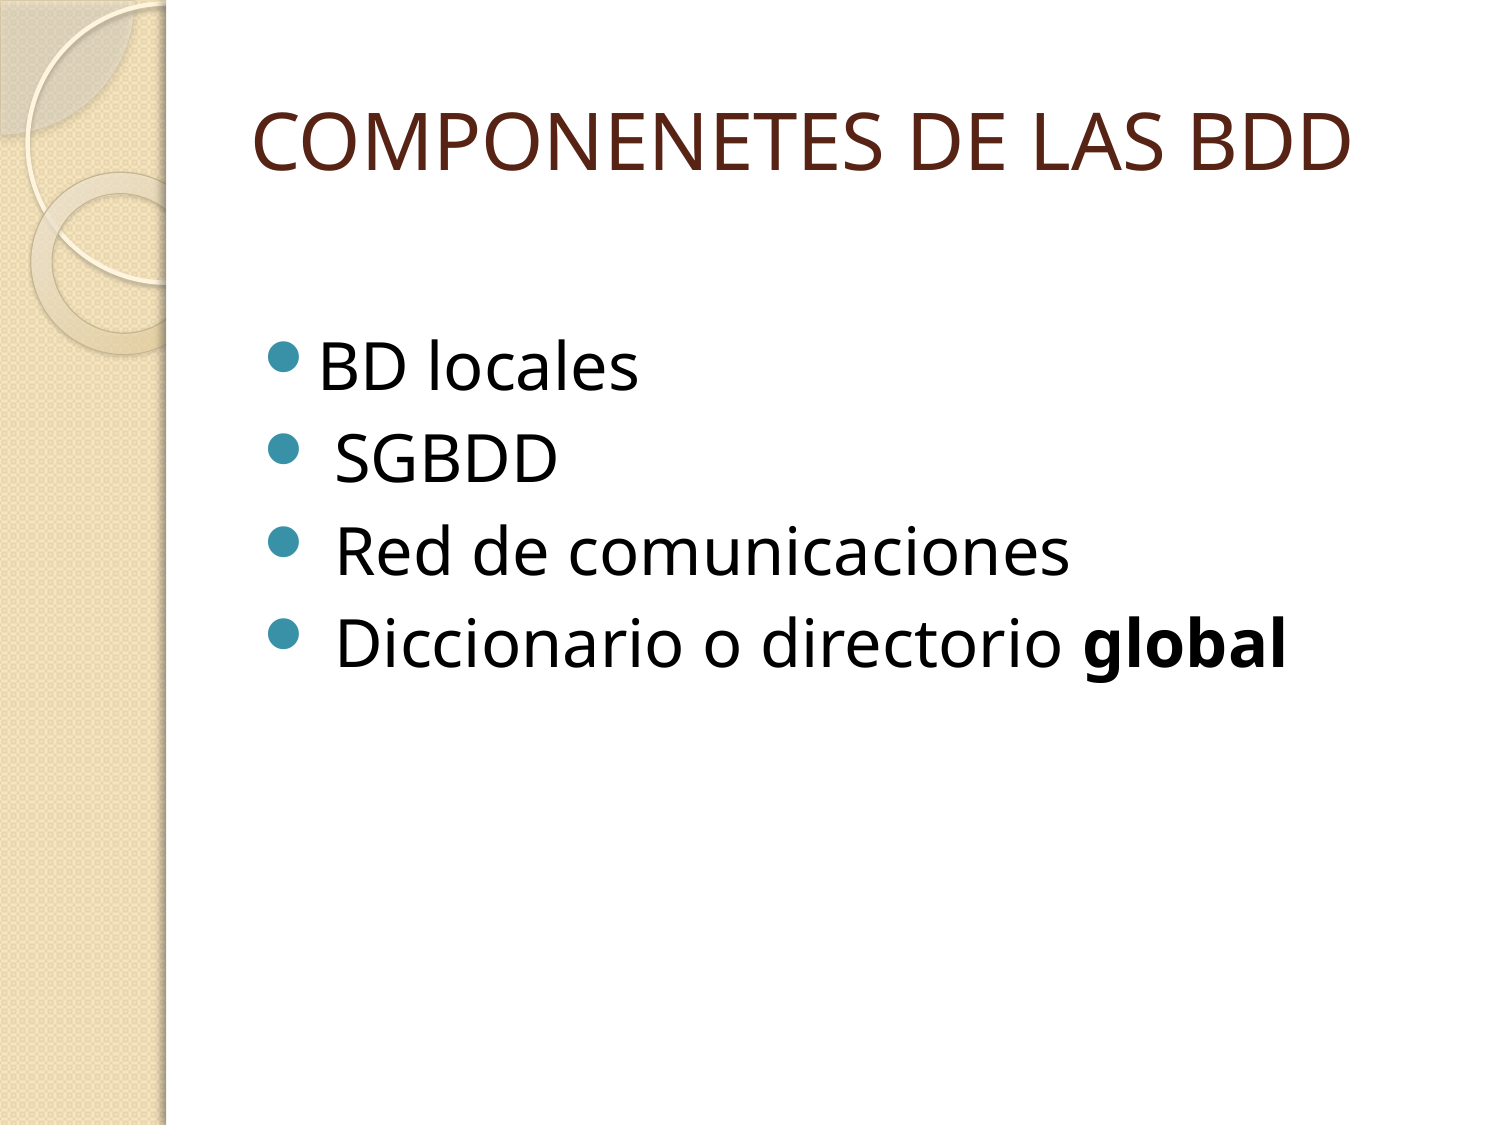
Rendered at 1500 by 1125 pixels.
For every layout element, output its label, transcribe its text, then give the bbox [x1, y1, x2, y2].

list BD locales SGBDD Red de comunicaciones Diccionario o directorio global [235, 316, 1466, 1025]
title COMPONENETES DE LAS BDD [235, 45, 1466, 233]
